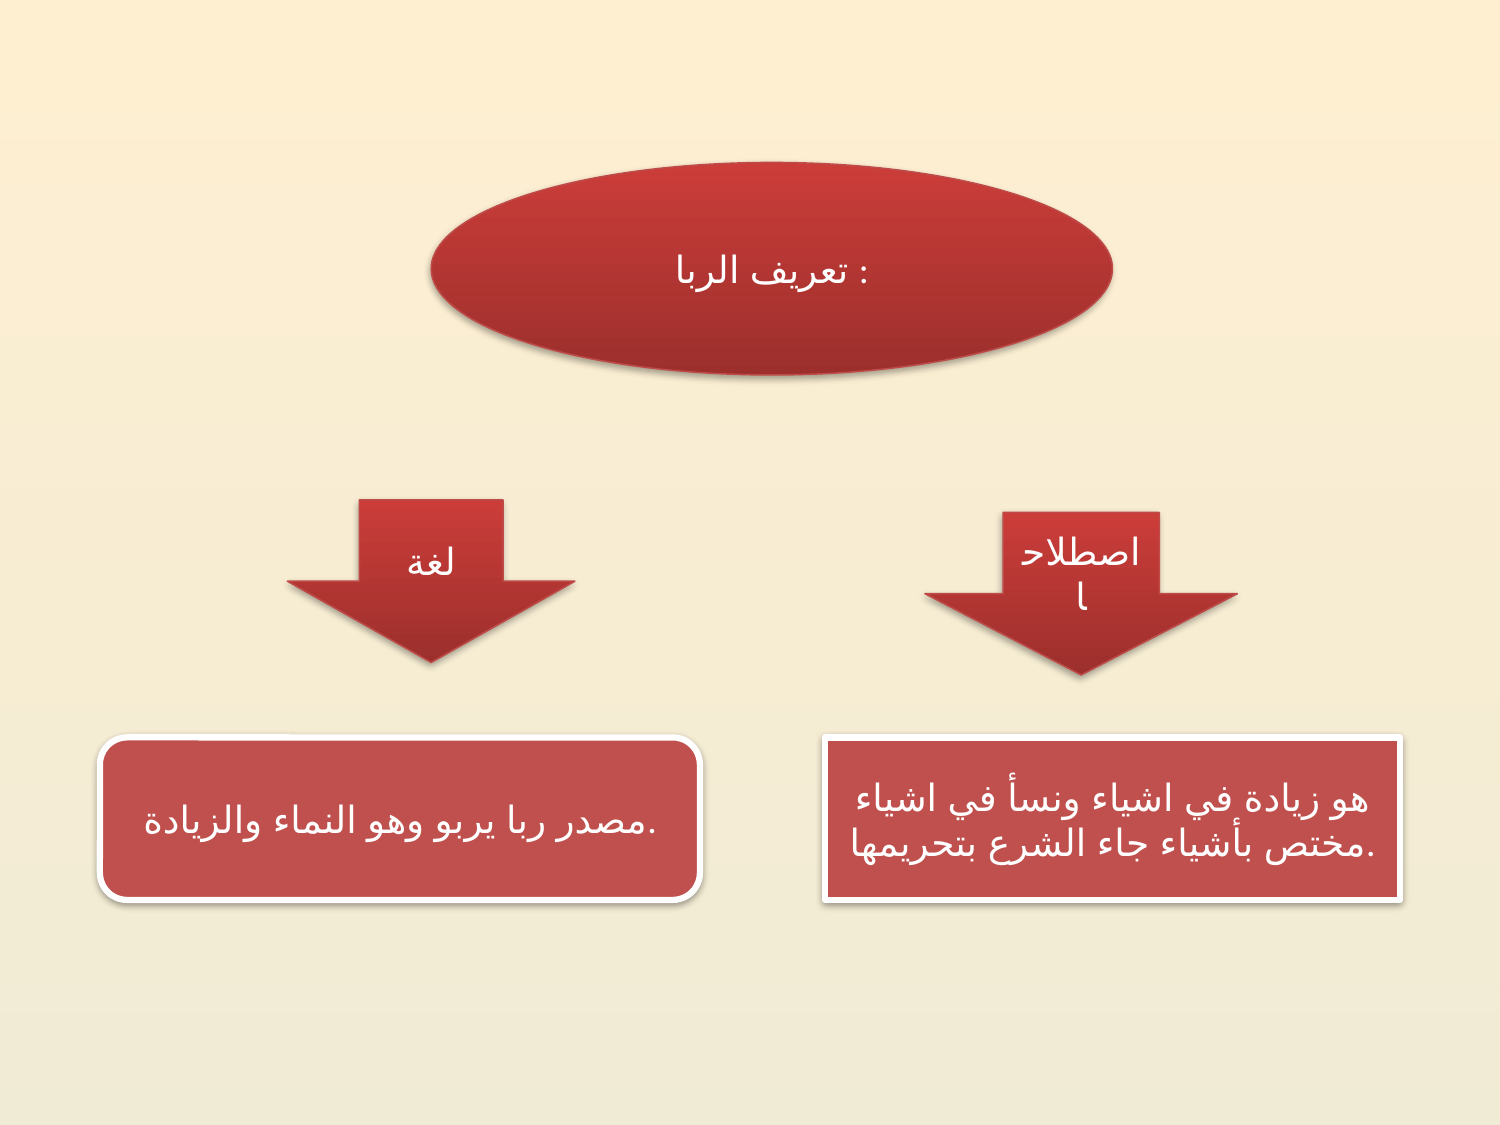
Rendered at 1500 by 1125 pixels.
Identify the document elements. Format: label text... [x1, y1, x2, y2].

text_box تعريف الربا : [431, 162, 1113, 375]
text_box مصدر ربا يربو وهو النماء والزيادة. [99, 737, 700, 900]
text_box اصطلاحا [924, 512, 1238, 675]
text_box لغة [287, 499, 575, 663]
text_box هو زيادة في اشياء ونسأ في اشياء مختص بأشياء جاء الشرع بتحريمها. [822, 734, 1403, 903]
